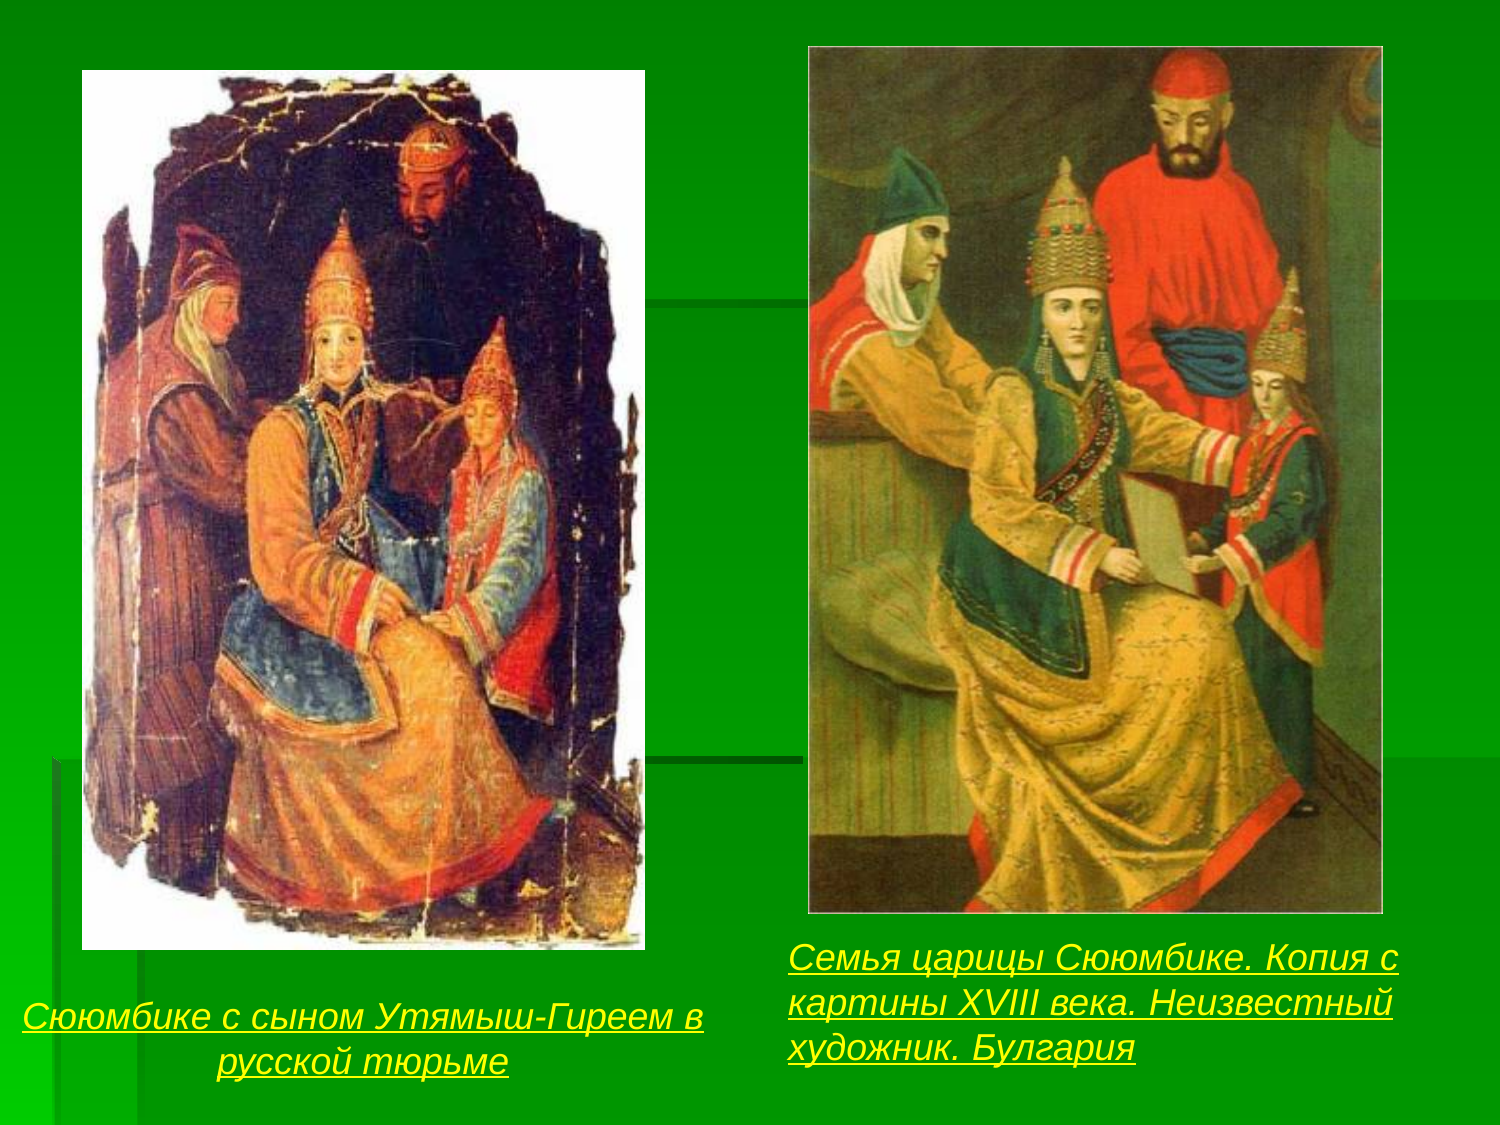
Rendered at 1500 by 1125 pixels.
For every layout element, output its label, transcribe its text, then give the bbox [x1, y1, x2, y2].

picture [808, 46, 1383, 915]
text_box Семья царицы Сююмбике. Копия с картины XVIII века. Неизвестный художник. Булгария [773, 925, 1465, 1076]
text_box Сююмбике с сыном Утямыш-Гиреем в русской тюрьме [0, 984, 727, 1090]
picture [81, 70, 645, 950]
